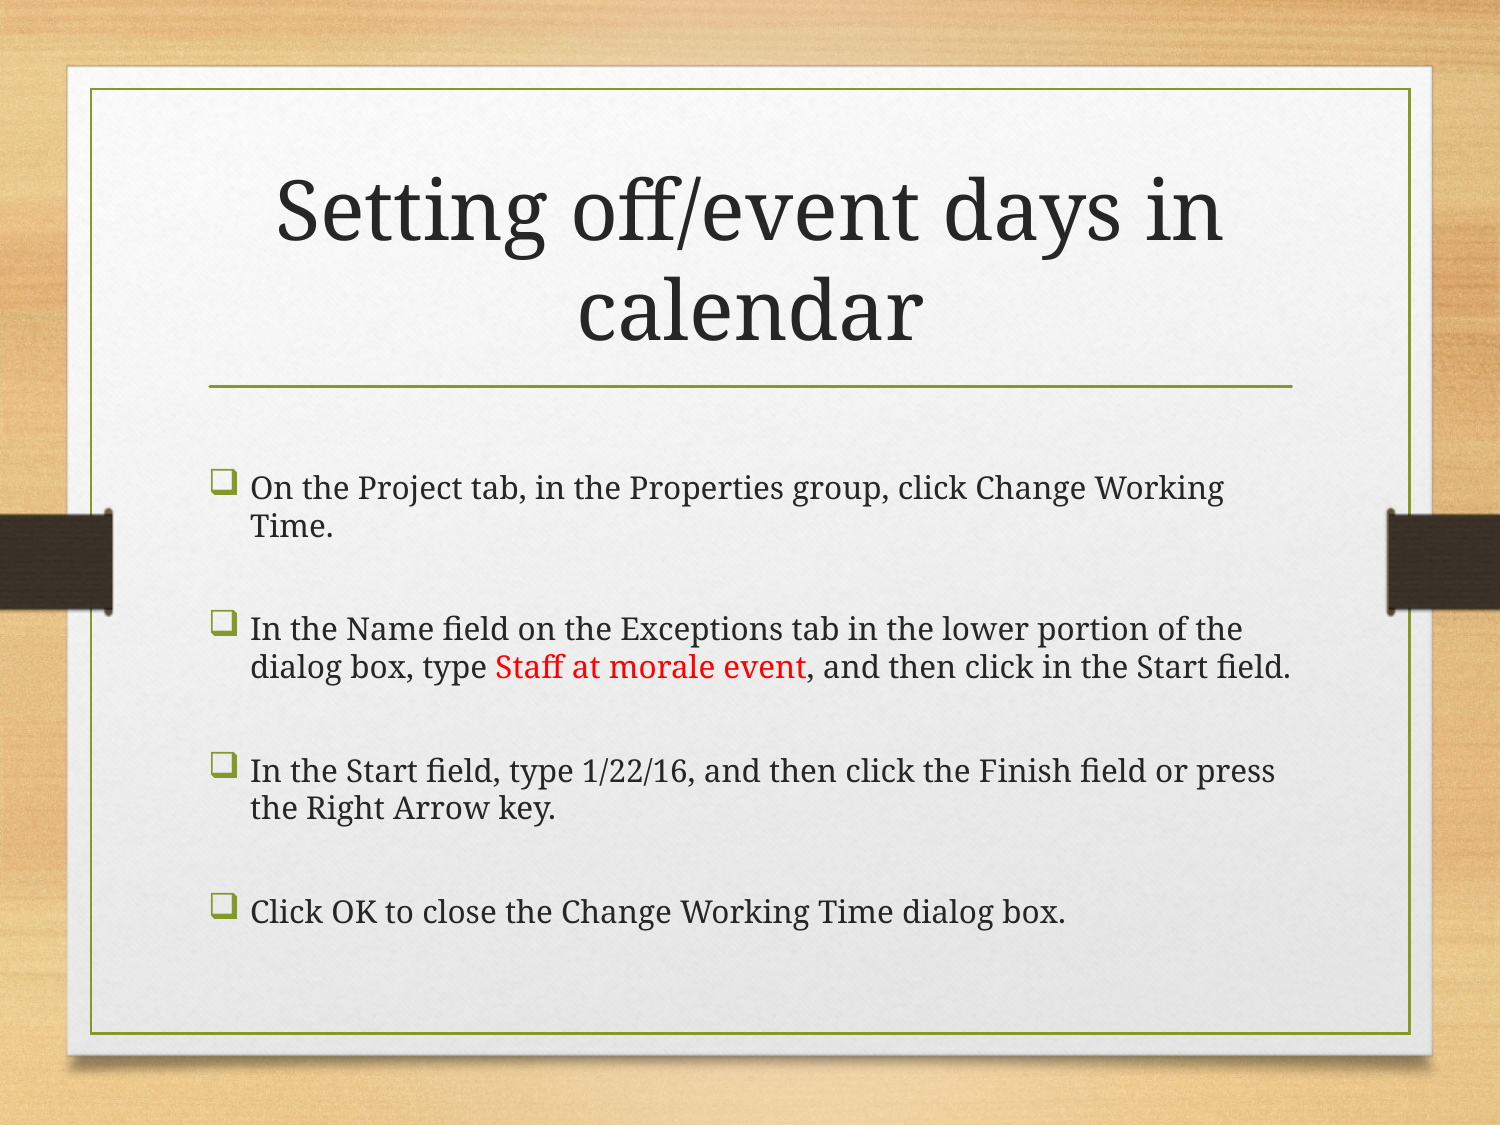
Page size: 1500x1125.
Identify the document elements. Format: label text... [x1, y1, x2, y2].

title Setting off/event days in calendar [193, 150, 1309, 365]
list On the Project tab, in the Properties group, click Change Working Time. In the Name field on the Exceptions tab in the lower portion of the dialog box, type Staff at morale event, and then click in the Start field. In the Start field, type 1/22/16, and then click the Finish field or press the Right Arrow key. Click OK to close the Change Working Time dialog box. [193, 408, 1309, 974]
picture [0, 0, 1500, 1125]
